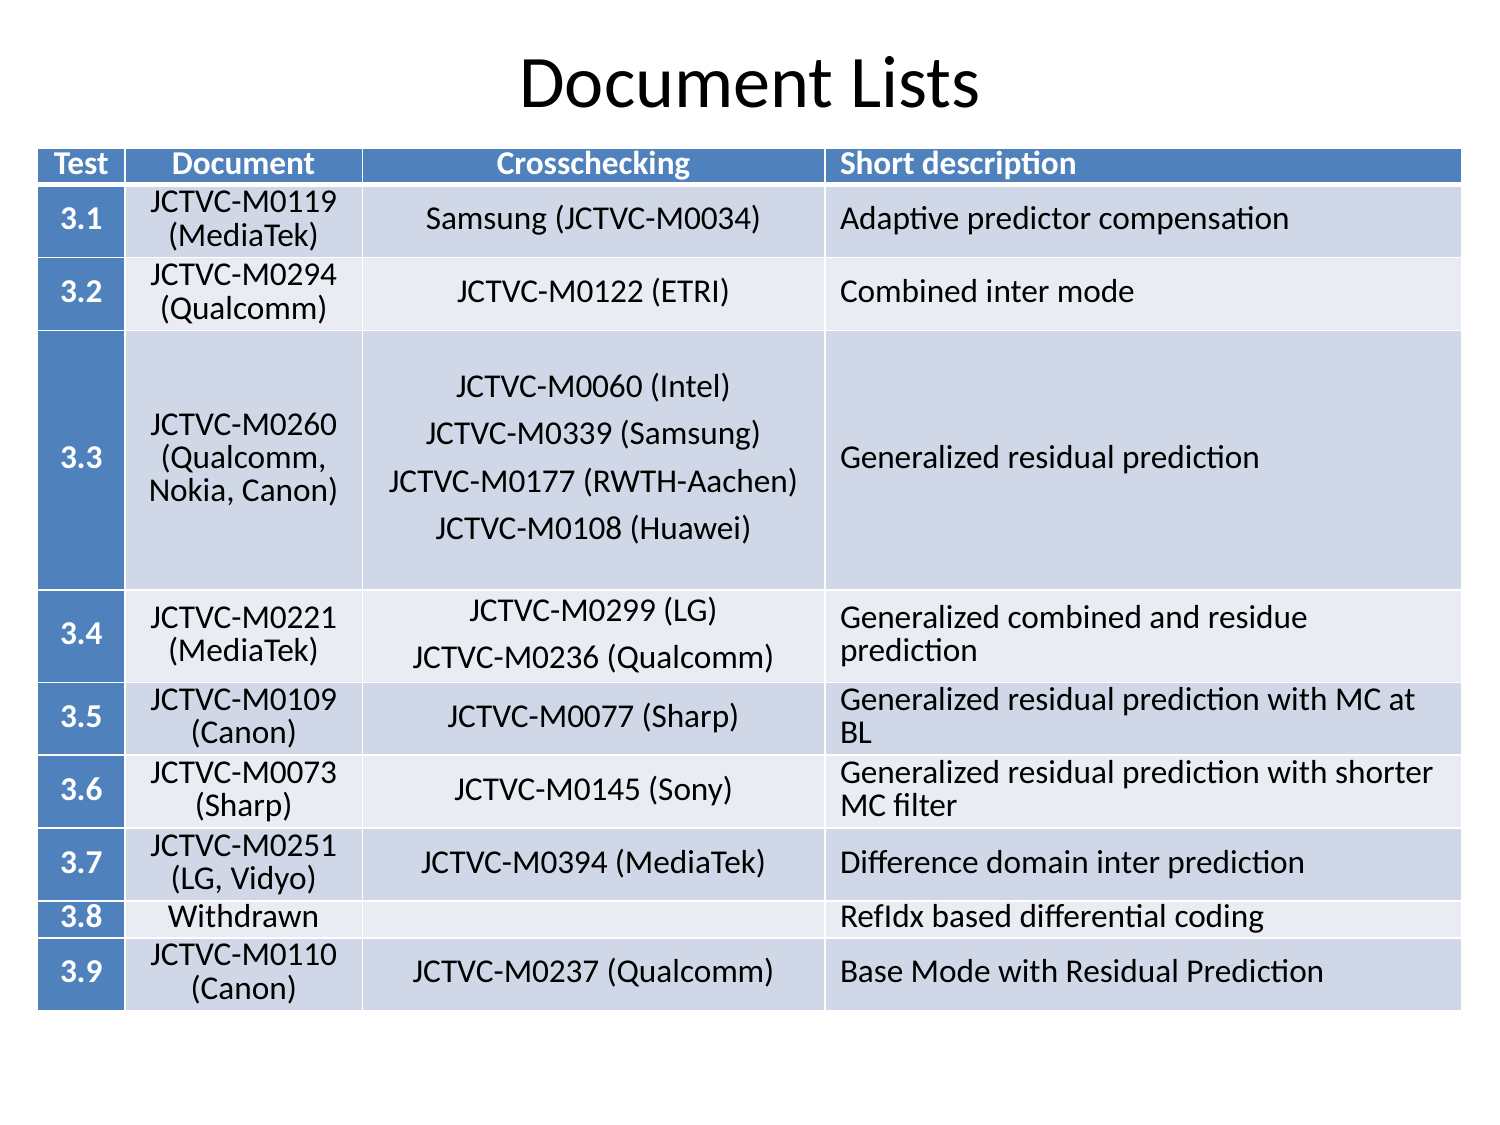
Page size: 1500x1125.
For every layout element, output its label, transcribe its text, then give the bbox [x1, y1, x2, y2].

table_cell Generalized residual prediction [826, 331, 1461, 589]
table_cell Combined inter mode [826, 258, 1461, 330]
table_cell Adaptive predictor compensation [826, 187, 1461, 257]
table_cell JCTVC-M0077 (Sharp) [363, 683, 824, 754]
table_cell Base Mode with Residual Prediction [826, 939, 1461, 1010]
table_cell JCTVC-M0394 (MediaTek) [363, 829, 824, 900]
table_cell JCTVC-M0221 (MediaTek) [126, 591, 362, 682]
table_cell 3.3 [38, 331, 124, 589]
table_cell Difference domain inter prediction [826, 829, 1461, 900]
table_header Test [38, 149, 124, 182]
table_cell 3.8 [38, 902, 124, 937]
table_header Document [126, 149, 362, 182]
table_cell JCTVC-M0251 (LG, Vidyo) [126, 829, 362, 900]
table_cell Generalized combined and residue prediction [826, 591, 1461, 682]
title Document Lists [75, 24, 1425, 130]
table_cell Samsung (JCTVC-M0034) [363, 187, 824, 257]
table_cell JCTVC-M0260 (Qualcomm, Nokia, Canon) [126, 331, 362, 589]
table_cell JCTVC-M0237 (Qualcomm) [363, 939, 824, 1010]
table_header Short description [826, 149, 1461, 182]
table_cell JCTVC-M0109 (Canon) [126, 683, 362, 754]
table_cell JCTVC-M0294 (Qualcomm) [126, 258, 362, 330]
table_cell RefIdx based differential coding [826, 902, 1461, 937]
table_cell [363, 902, 824, 937]
table_cell 3.5 [38, 683, 124, 754]
table_header Crosschecking [363, 149, 824, 182]
table_cell JCTVC-M0122 (ETRI) [363, 258, 824, 330]
table_cell JCTVC-M0145 (Sony) [363, 756, 824, 827]
table_cell Generalized residual prediction with shorter MC filter [826, 756, 1461, 827]
table_cell 3.2 [38, 258, 124, 330]
table_cell Generalized residual prediction with MC at BL [826, 683, 1461, 754]
table_cell Withdrawn [126, 902, 362, 937]
table_cell JCTVC-M0110 (Canon) [126, 939, 362, 1010]
table_cell JCTVC-M0299 (LG) JCTVC-M0236 (Qualcomm) [363, 591, 824, 682]
table_cell JCTVC-M0073 (Sharp) [126, 756, 362, 827]
table_cell 3.4 [38, 591, 124, 682]
table_cell 3.1 [38, 187, 124, 257]
table_cell JCTVC-M0119 (MediaTek) [126, 187, 362, 257]
table_cell 3.7 [38, 829, 124, 900]
table_cell JCTVC-M0060 (Intel) JCTVC-M0339 (Samsung) JCTVC-M0177 (RWTH-Aachen) JCTVC-M0108 (Huawei) [363, 331, 824, 589]
table_cell 3.9 [38, 939, 124, 1010]
table_cell 3.6 [38, 756, 124, 827]
